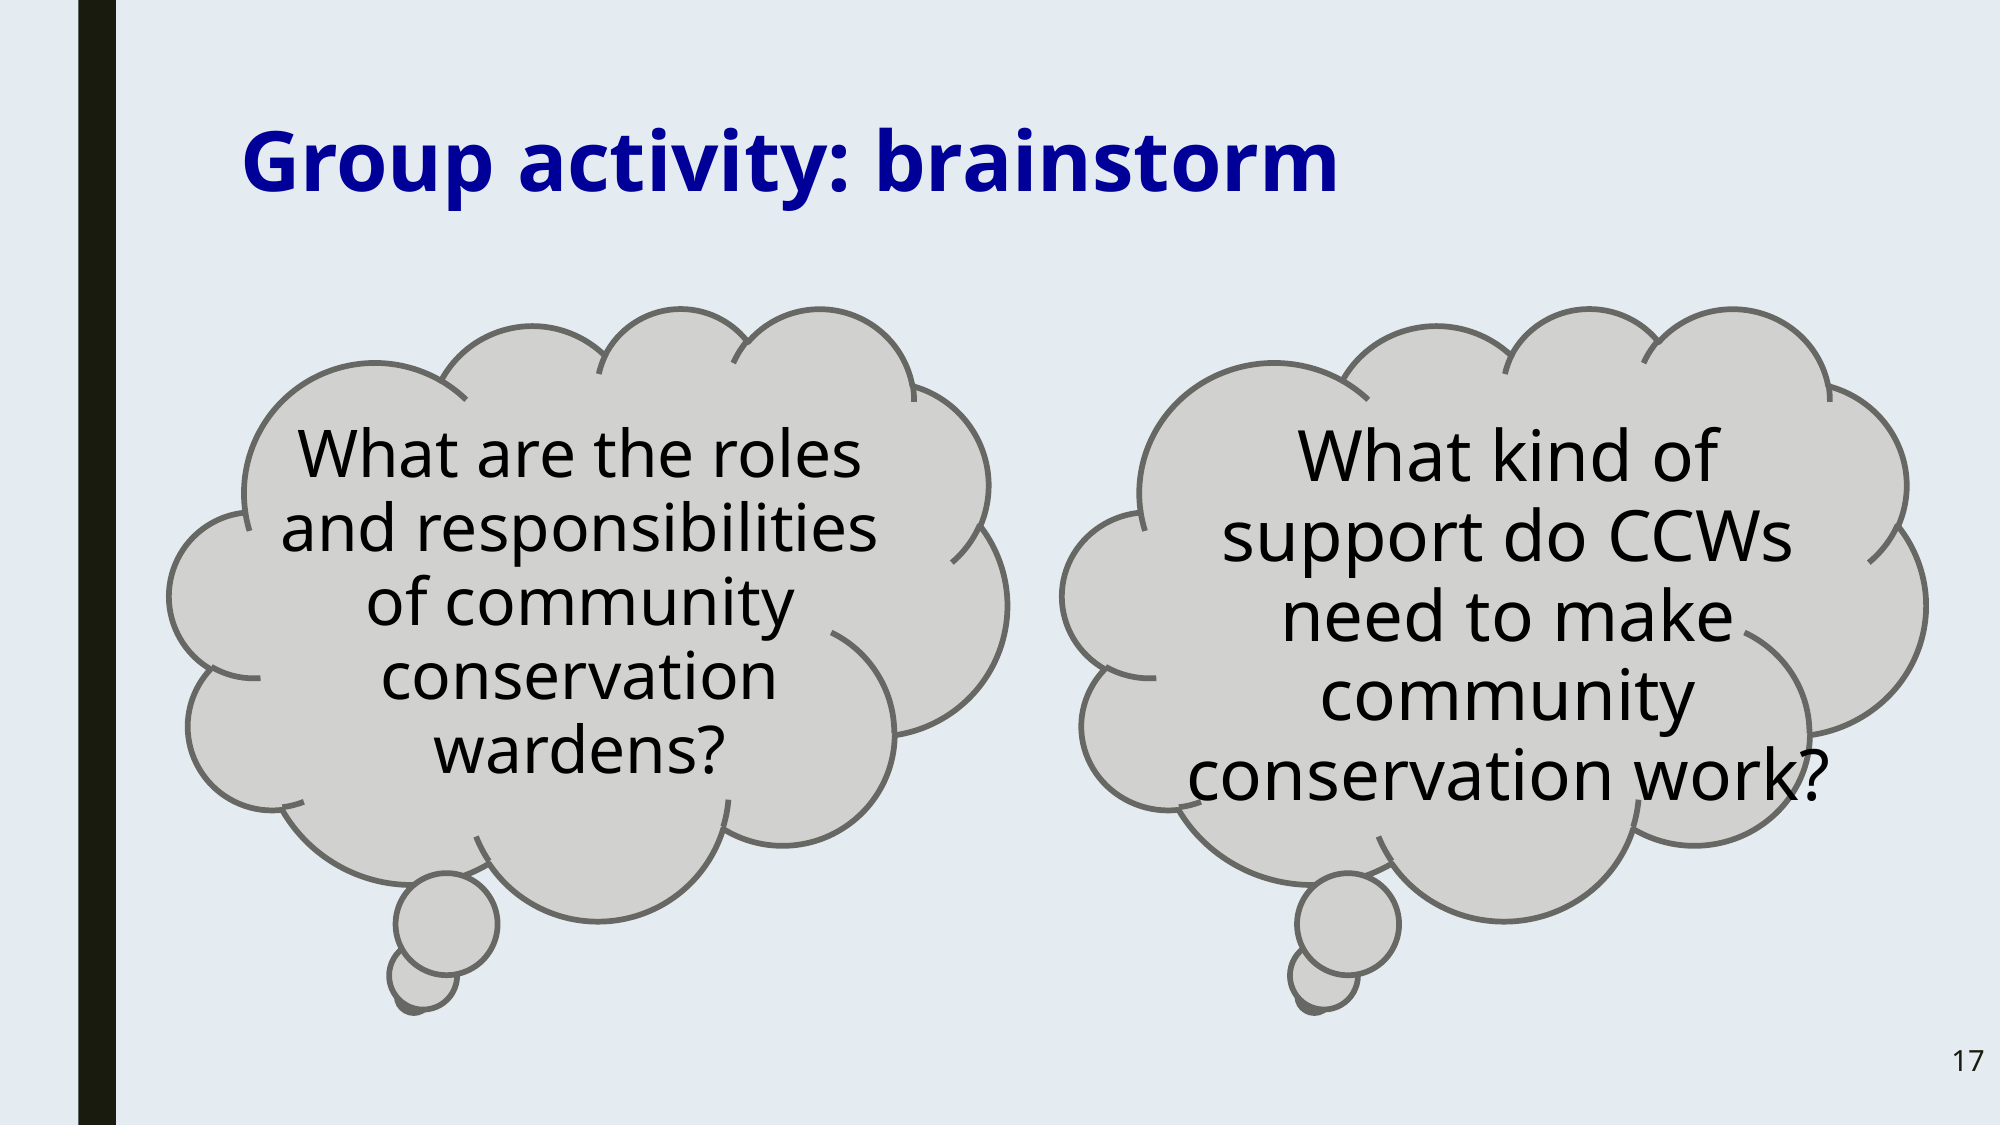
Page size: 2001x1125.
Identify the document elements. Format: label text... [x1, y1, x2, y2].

text_box What kind of support do CCWs need to make community conservation work? [1164, 410, 1852, 842]
list What are the roles and responsibilities of community conservation wardens? [257, 410, 904, 842]
text_box [1166, 306, 1930, 726]
text_box [270, 357, 1011, 737]
text_box [1654, 842, 1735, 849]
text_box [1200, 842, 1632, 1016]
text_box [1058, 413, 1164, 814]
text_box [302, 842, 722, 1016]
slide_number 17 [1851, 999, 2000, 1125]
title Group activity: brainstorm [225, 112, 1800, 357]
text_box [743, 842, 822, 849]
text_box [165, 430, 257, 812]
